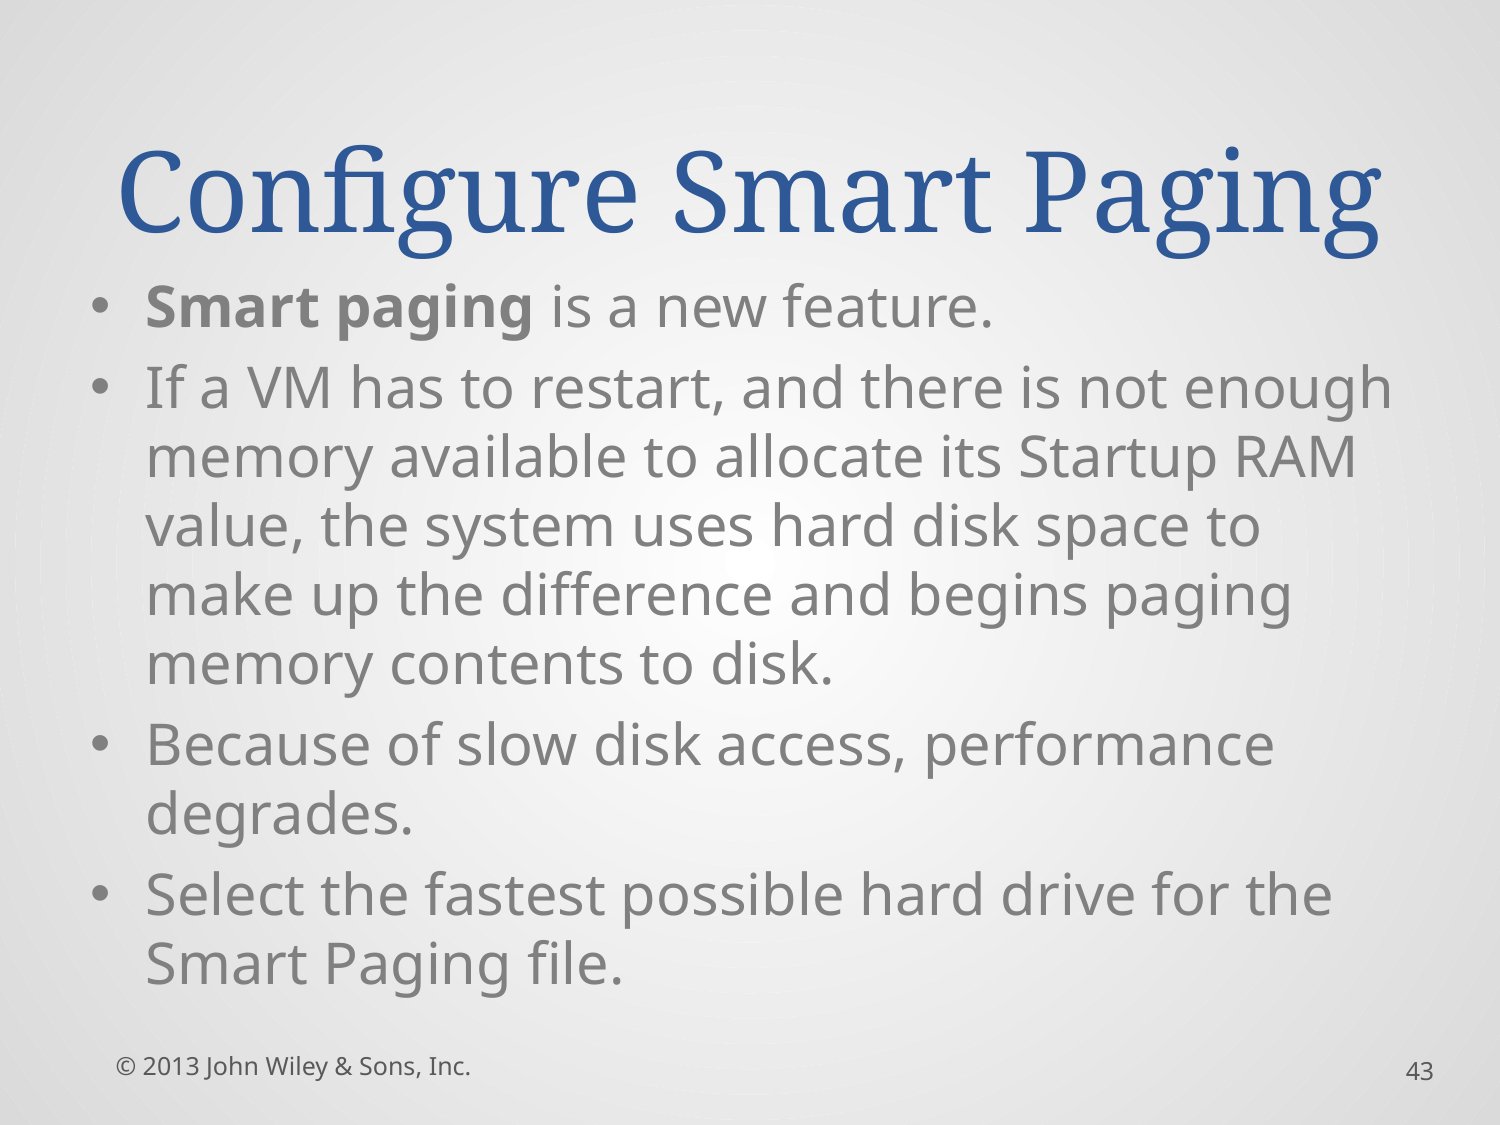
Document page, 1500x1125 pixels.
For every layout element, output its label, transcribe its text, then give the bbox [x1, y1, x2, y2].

footer © 2013 John Wiley & Sons, Inc. [108, 1037, 576, 1098]
slide_number 43 [1401, 1042, 1494, 1103]
title Configure Smart Paging [75, 0, 1425, 262]
list Smart paging is a new feature. If a VM has to restart, and there is not enough memory available to allocate its Startup RAM value, the system uses hard disk space to make up the difference and begins paging memory contents to disk. Because of slow disk access, performance degrades. Select the fastest possible hard drive for the Smart Paging file. [75, 262, 1425, 1005]
